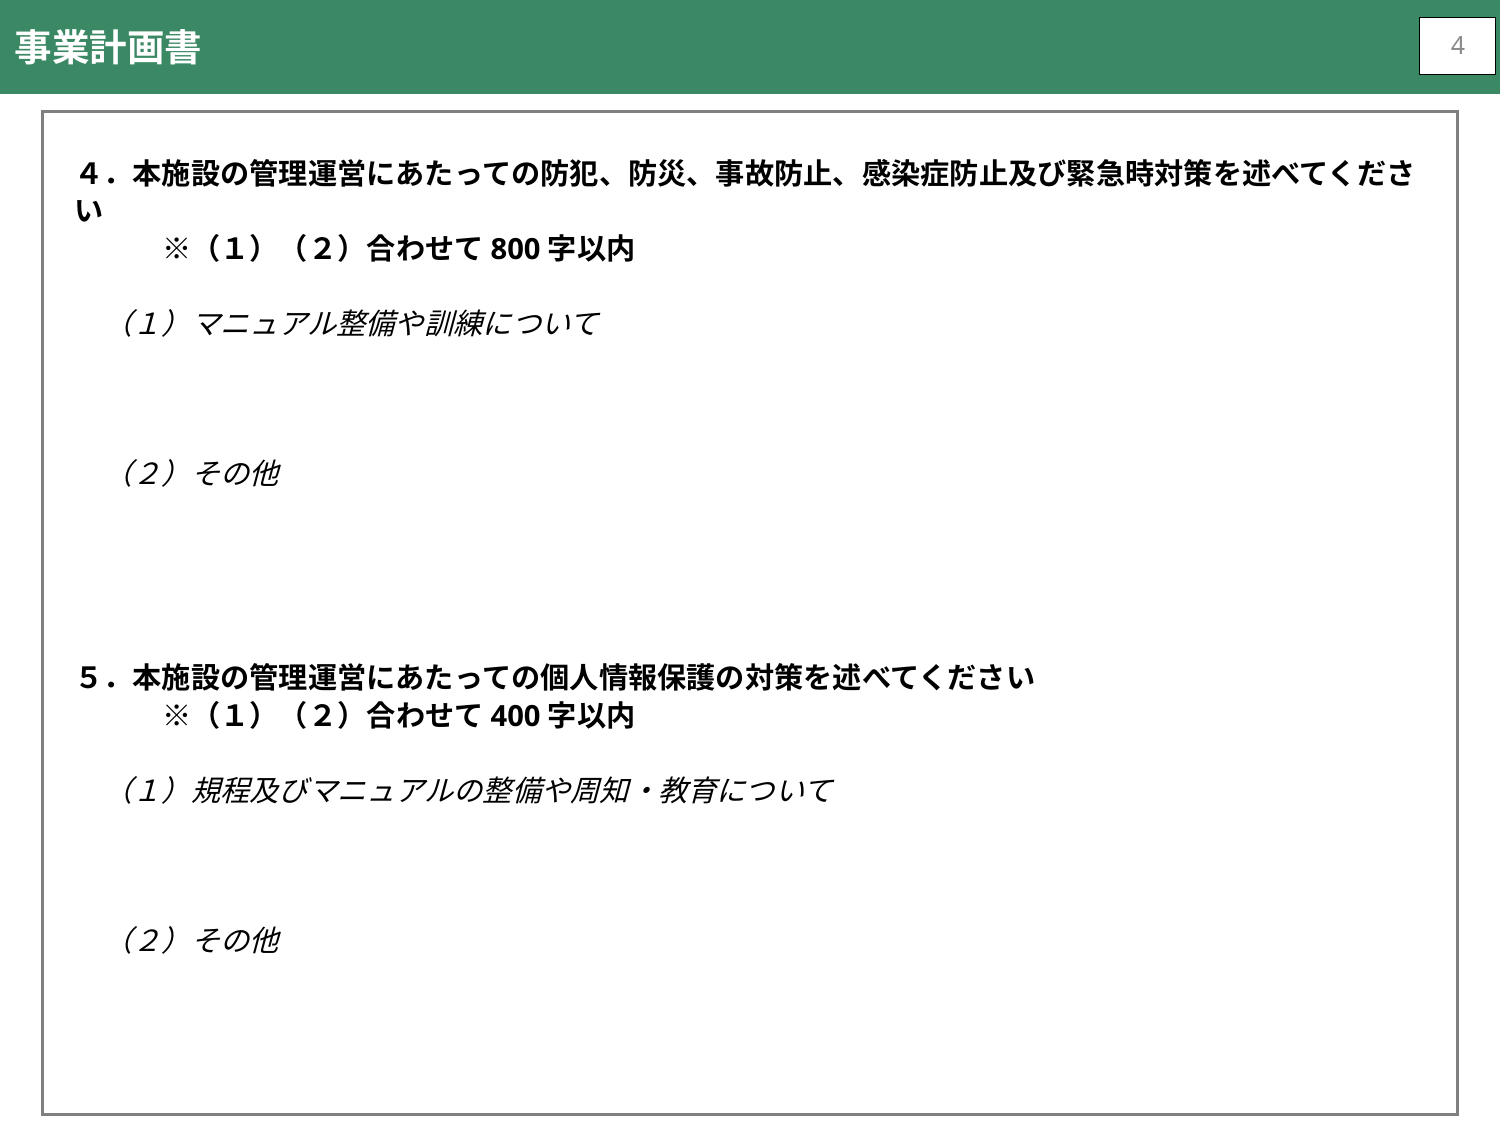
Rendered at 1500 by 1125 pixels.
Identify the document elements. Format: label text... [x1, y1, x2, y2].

text_box [42, 111, 1458, 1115]
text_box ４．本施設の管理運営にあたっての防犯、防災、事故防止、感染症防止及び緊急時対策を述べてください ※（１）（２）合わせて800字以内 （１）マニュアル整備や訓練について （２）その他 [59, 145, 1441, 649]
text_box [10, 411, 59, 515]
text_box 事業計画書 [0, 0, 1500, 94]
slide_number 4 [1419, 17, 1496, 75]
text_box ５．本施設の管理運営にあたっての個人情報保護の対策を述べてください ※（１）（２）合わせて400字以内 （１）規程及びマニュアルの整備や周知・教育について （２）その他 [59, 649, 1441, 1040]
